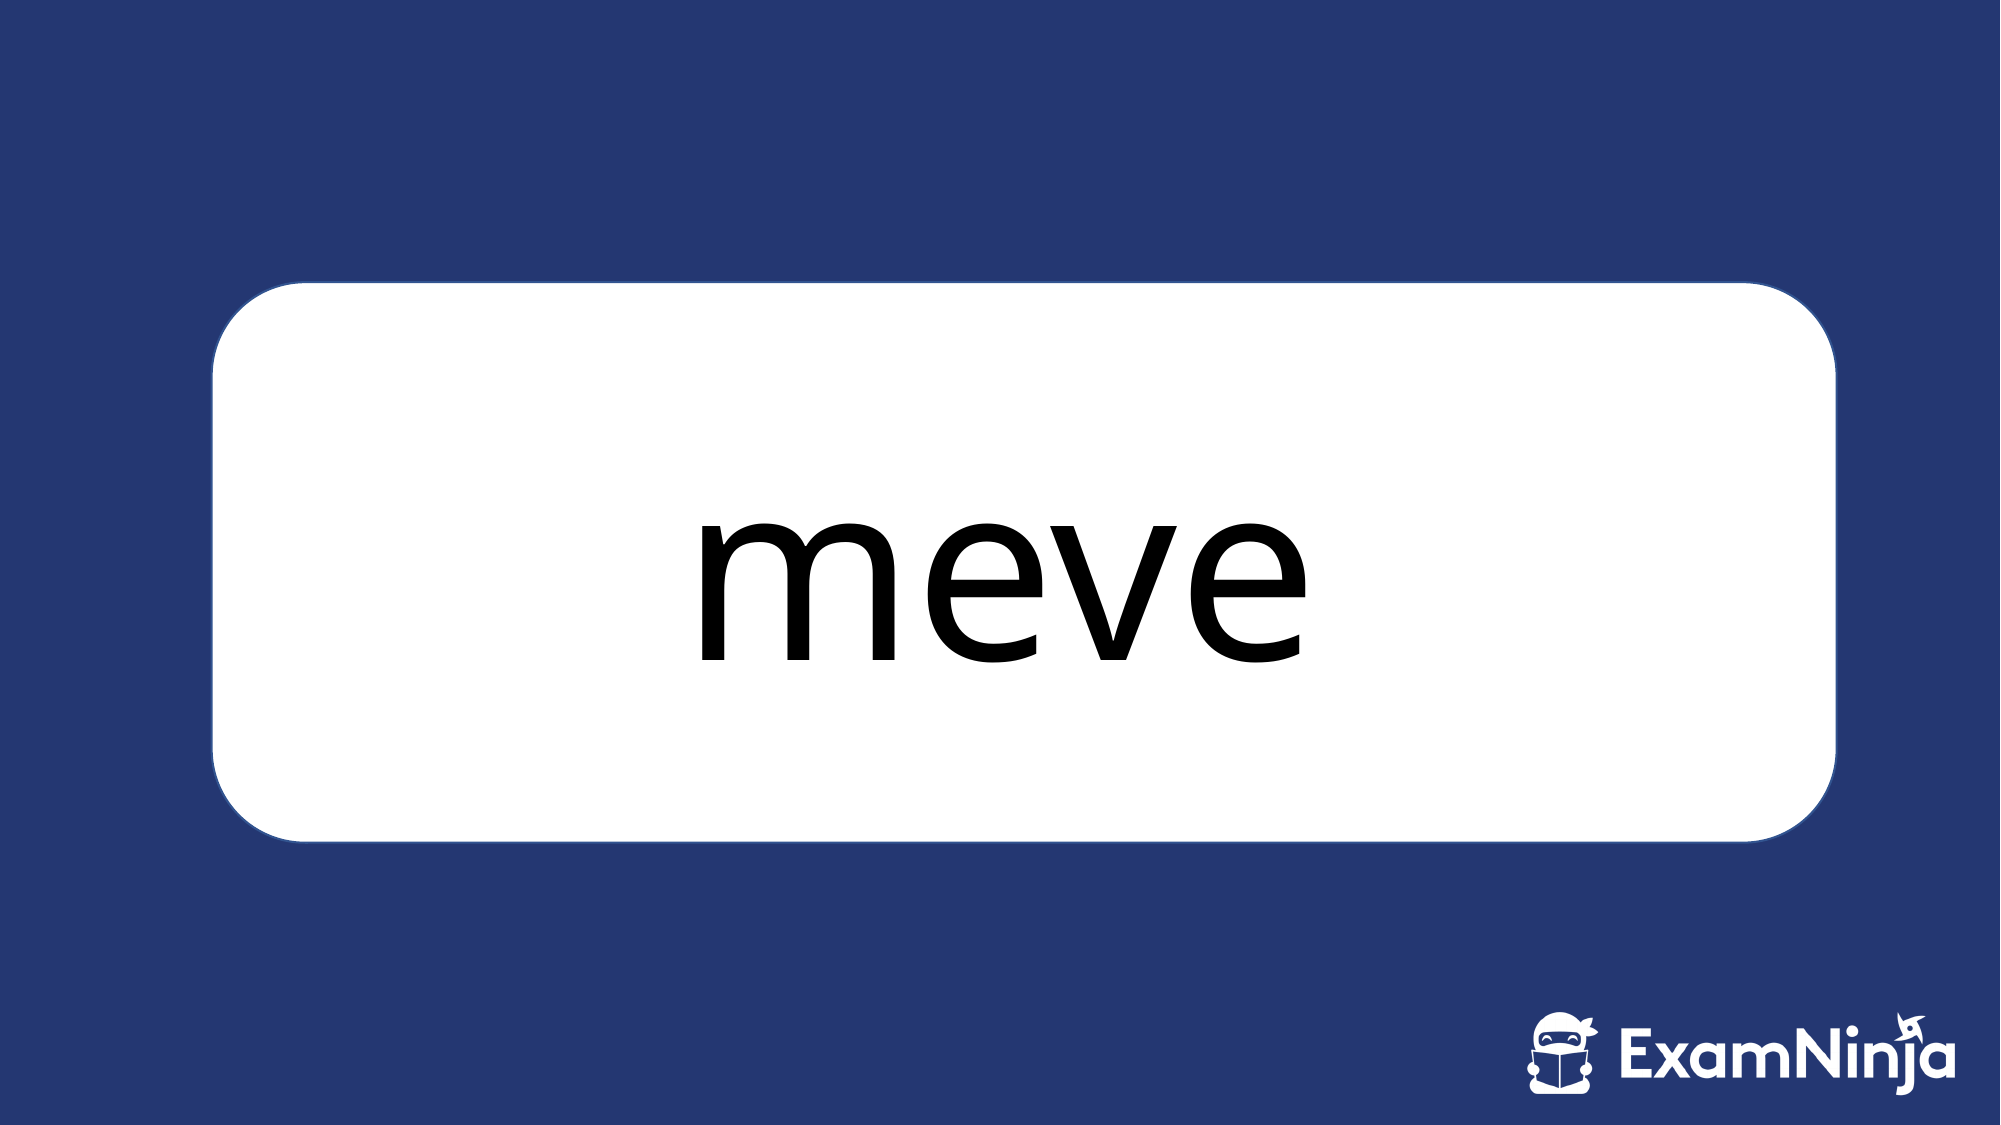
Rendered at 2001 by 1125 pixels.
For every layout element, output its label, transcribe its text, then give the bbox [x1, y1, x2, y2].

text_box [210, 281, 1838, 403]
text_box meve [143, 403, 1857, 719]
picture [1501, 1003, 1979, 1102]
text_box [210, 719, 1838, 844]
